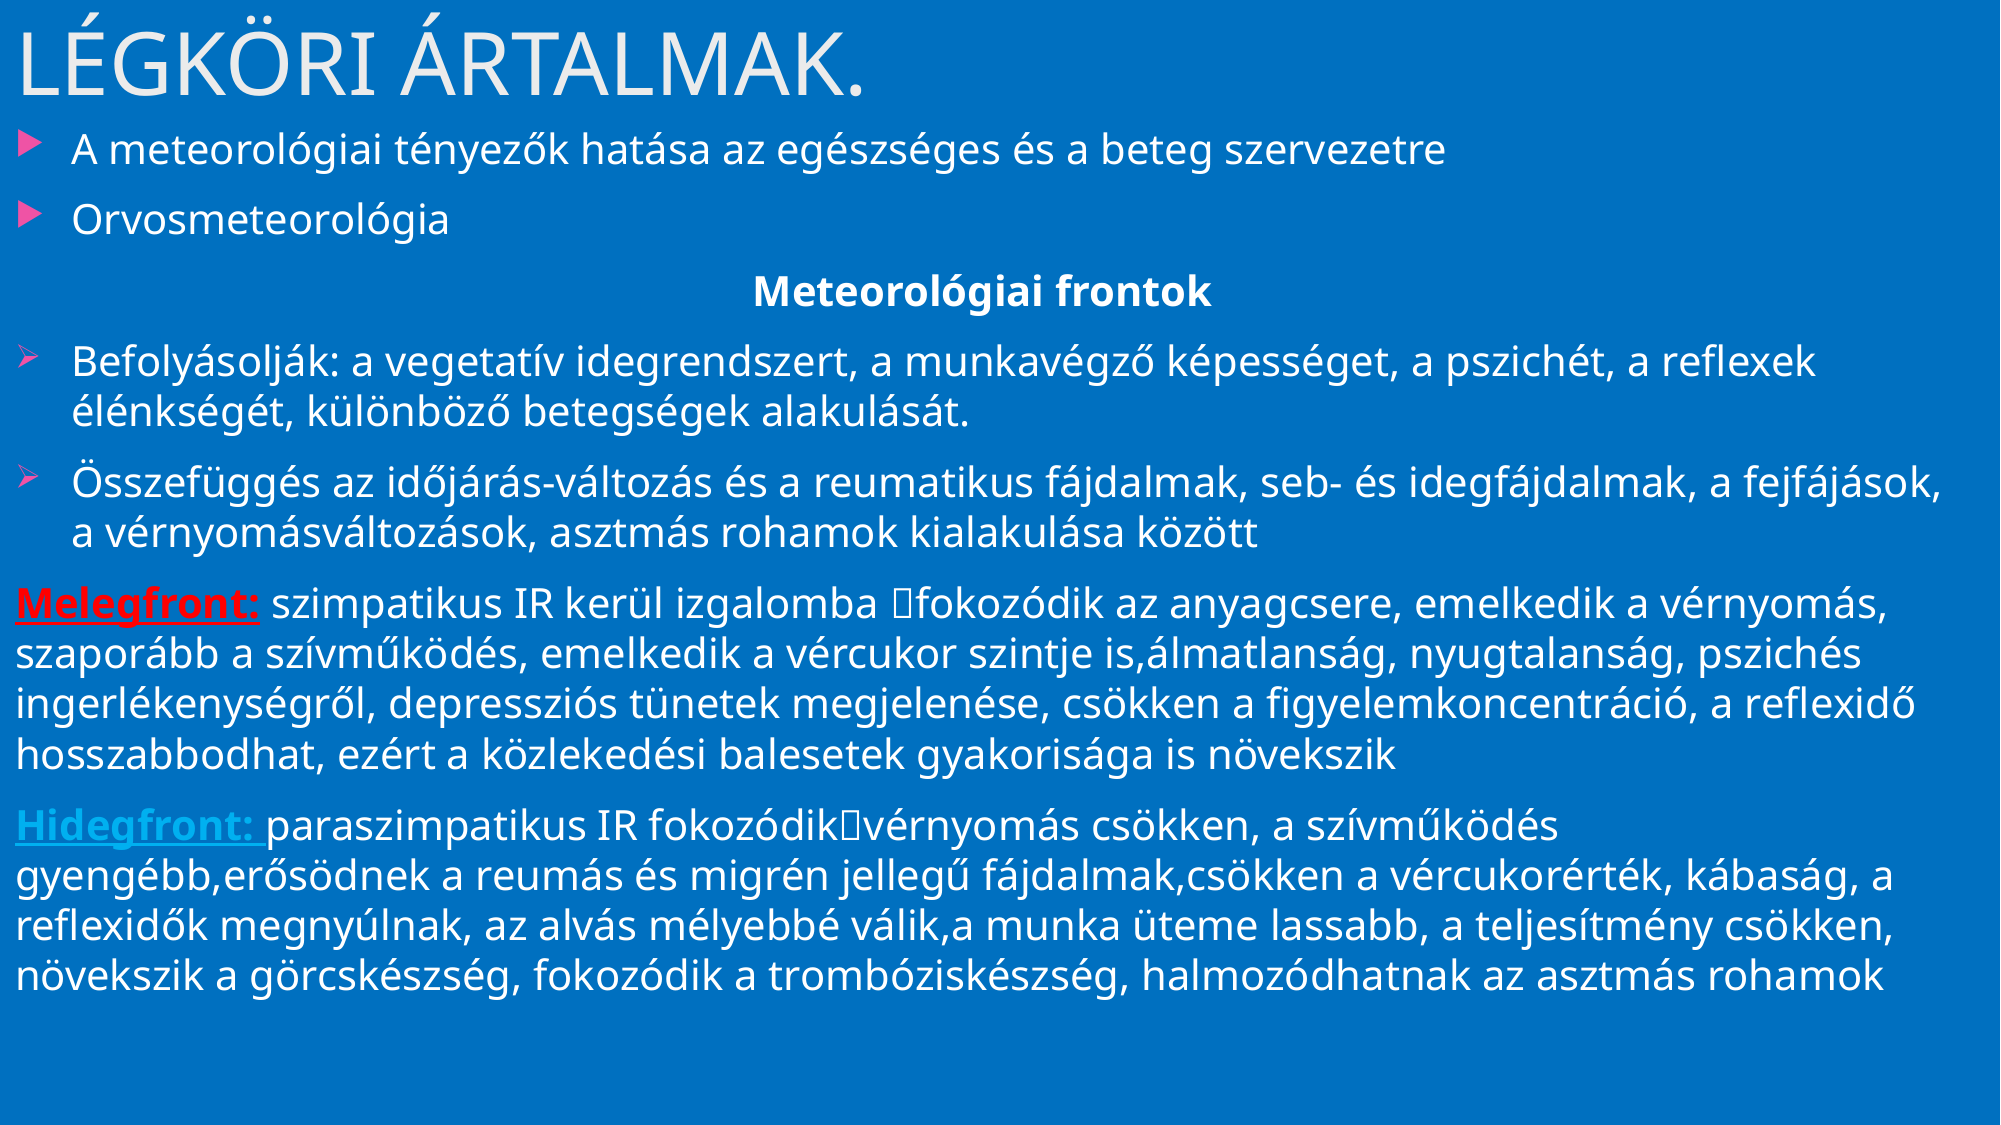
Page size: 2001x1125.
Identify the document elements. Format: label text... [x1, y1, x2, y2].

list A meteorológiai tényezők hatása az egészséges és a beteg szervezetre Orvosmeteorológia Meteorológiai frontok Befolyásolják: a vegetatív idegrendszert, a munkavégző képességet, a pszichét, a reflexek élénkségét, különböző betegségek alakulását. Összefüggés az időjárás-változás és a reumatikus fájdalmak, seb- és idegfájdalmak, a fejfájások, a vérnyomásváltozások, asztmás rohamok kialakulása között Melegfront: szimpatikus IR kerül izgalomba fokozódik az anyagcsere, emelkedik a vérnyomás, szaporább a szívműködés, emelkedik a vércukor szintje is,álmatlanság, nyugtalanság, pszichés ingerlékenységről, depressziós tünetek megjelenése, csökken a figyelemkoncentráció, a reflexidő hosszabbodhat, ezért a közlekedési balesetek gyakorisága is növekszik Hidegfront: paraszimpatikus IR fokozódikvérnyomás csökken, a szívműködés gyengébb,erősödnek a reumás és migrén jellegű fájdalmak,csökken a vércukorérték, kábaság, a reflexidők megnyúlnak, az alvás mélyebbé válik,a munka üteme lassabb, a teljesítmény csökken, növekszik a görcskészség, fokozódik a trombó­ziskészség, halmozódhatnak az asztmás rohamok [0, 114, 1977, 1125]
title LÉGKÖRI ÁRTALMAK. [0, 0, 1543, 114]
